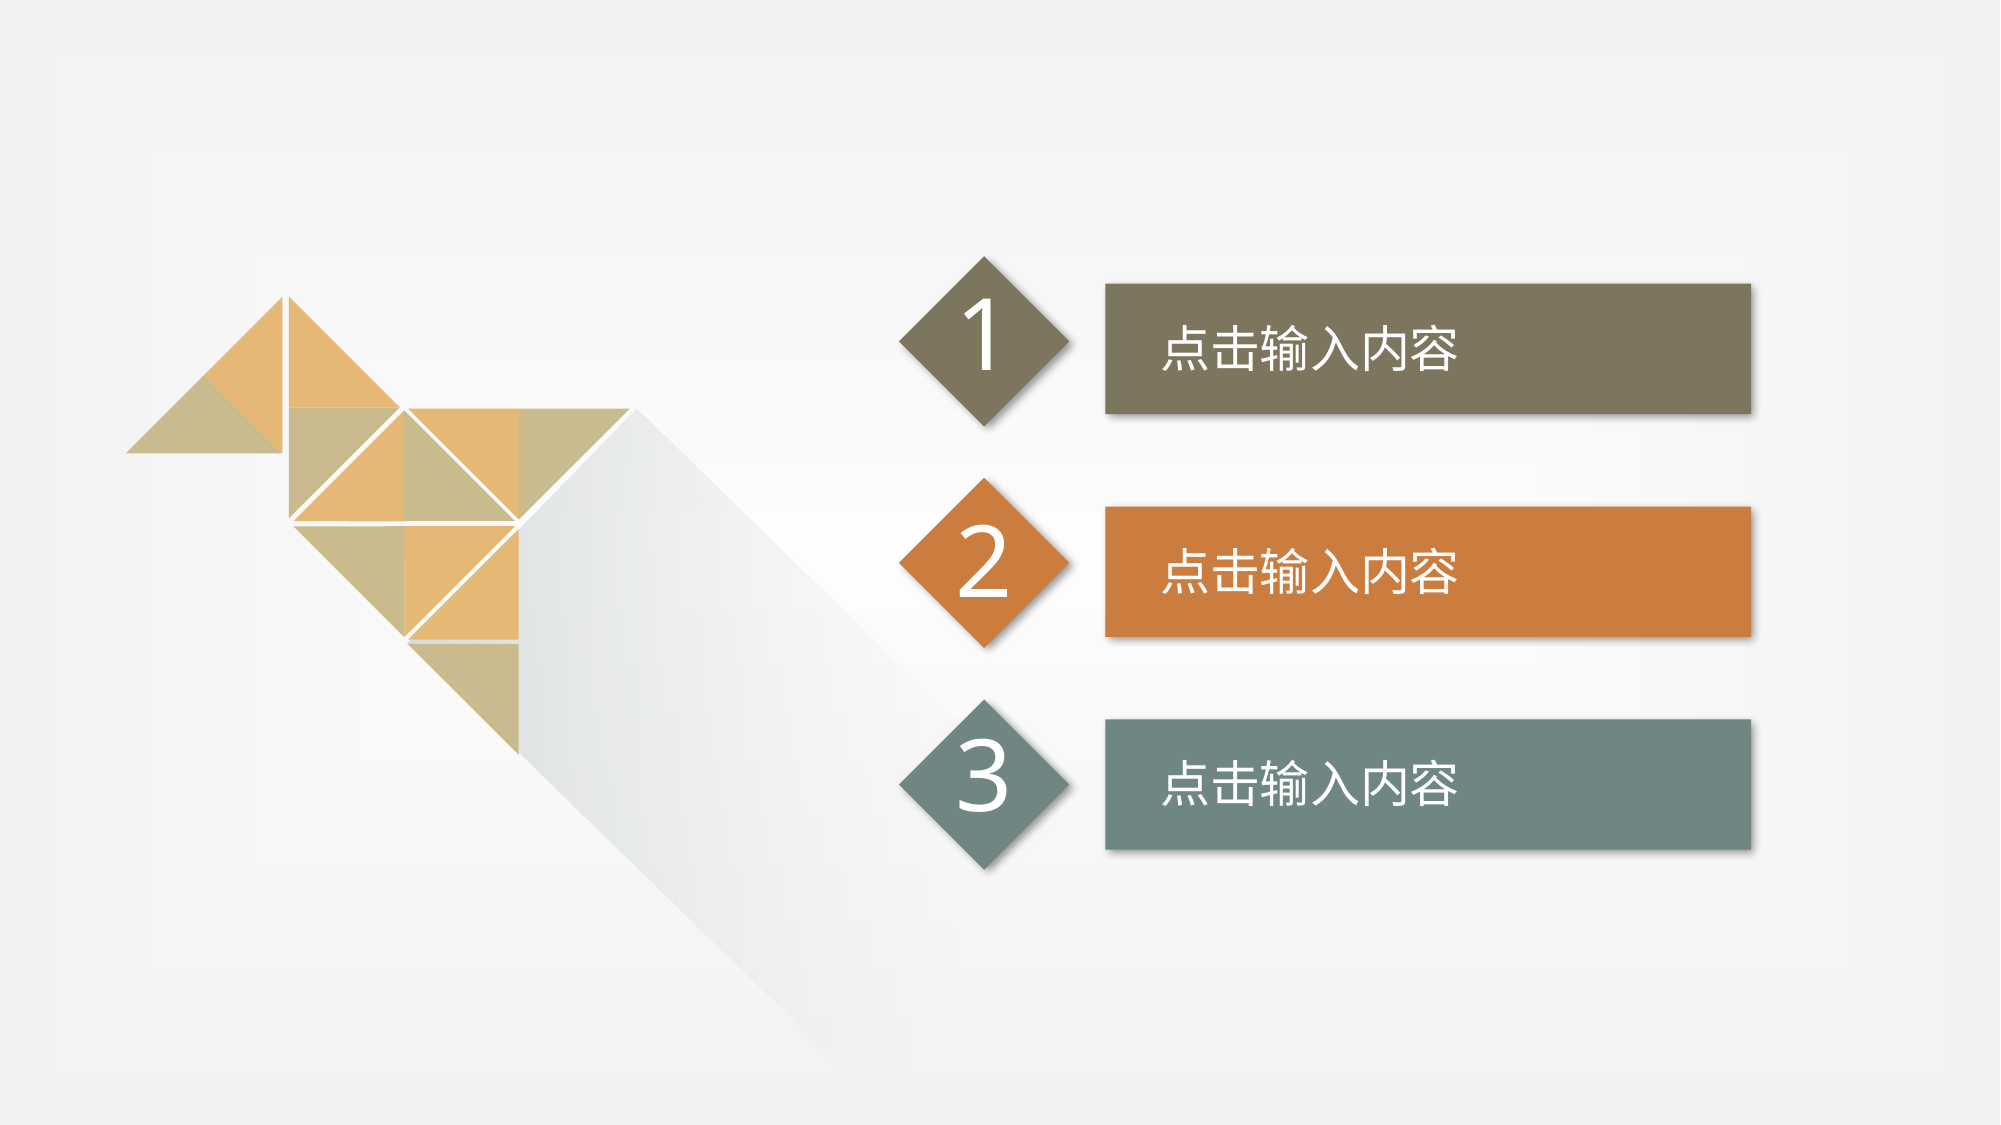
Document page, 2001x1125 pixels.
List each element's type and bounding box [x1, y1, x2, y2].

text_box [1105, 506, 1752, 638]
text_box [1105, 283, 1752, 415]
text_box [125, 296, 1110, 930]
text_box [1105, 719, 1752, 850]
text_box [898, 256, 1070, 870]
